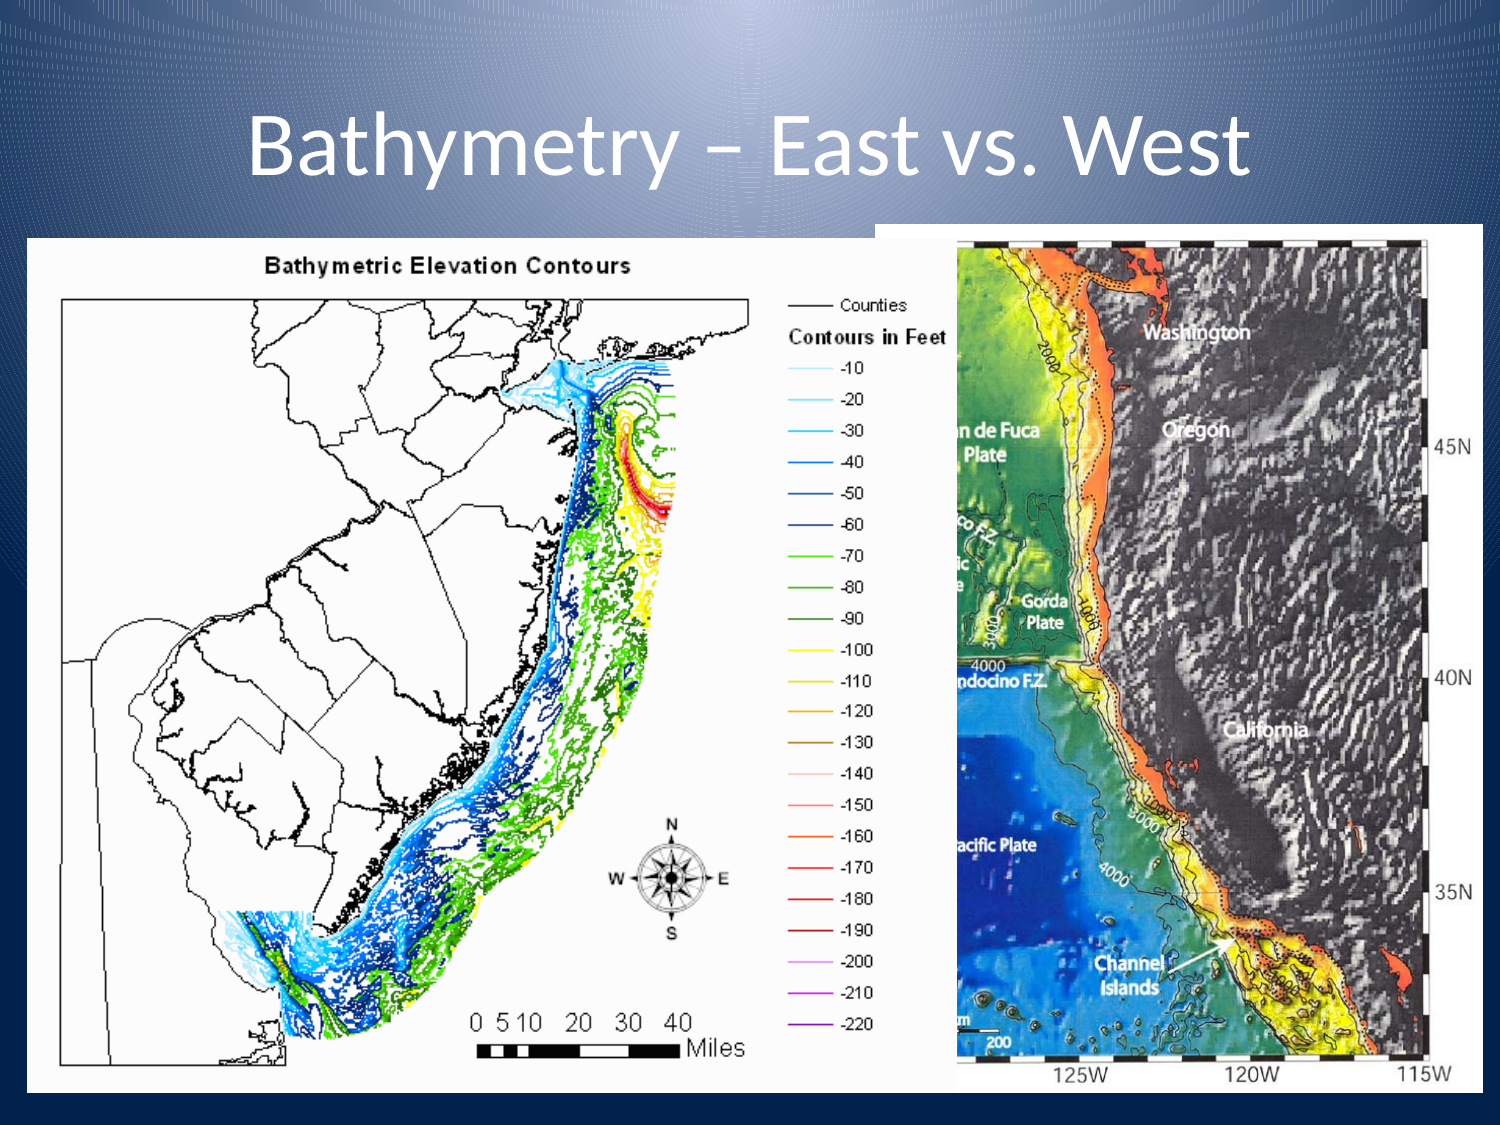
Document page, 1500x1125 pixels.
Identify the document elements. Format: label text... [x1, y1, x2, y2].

picture [27, 224, 1483, 1093]
title Bathymetry – East vs. West [75, 45, 1425, 233]
